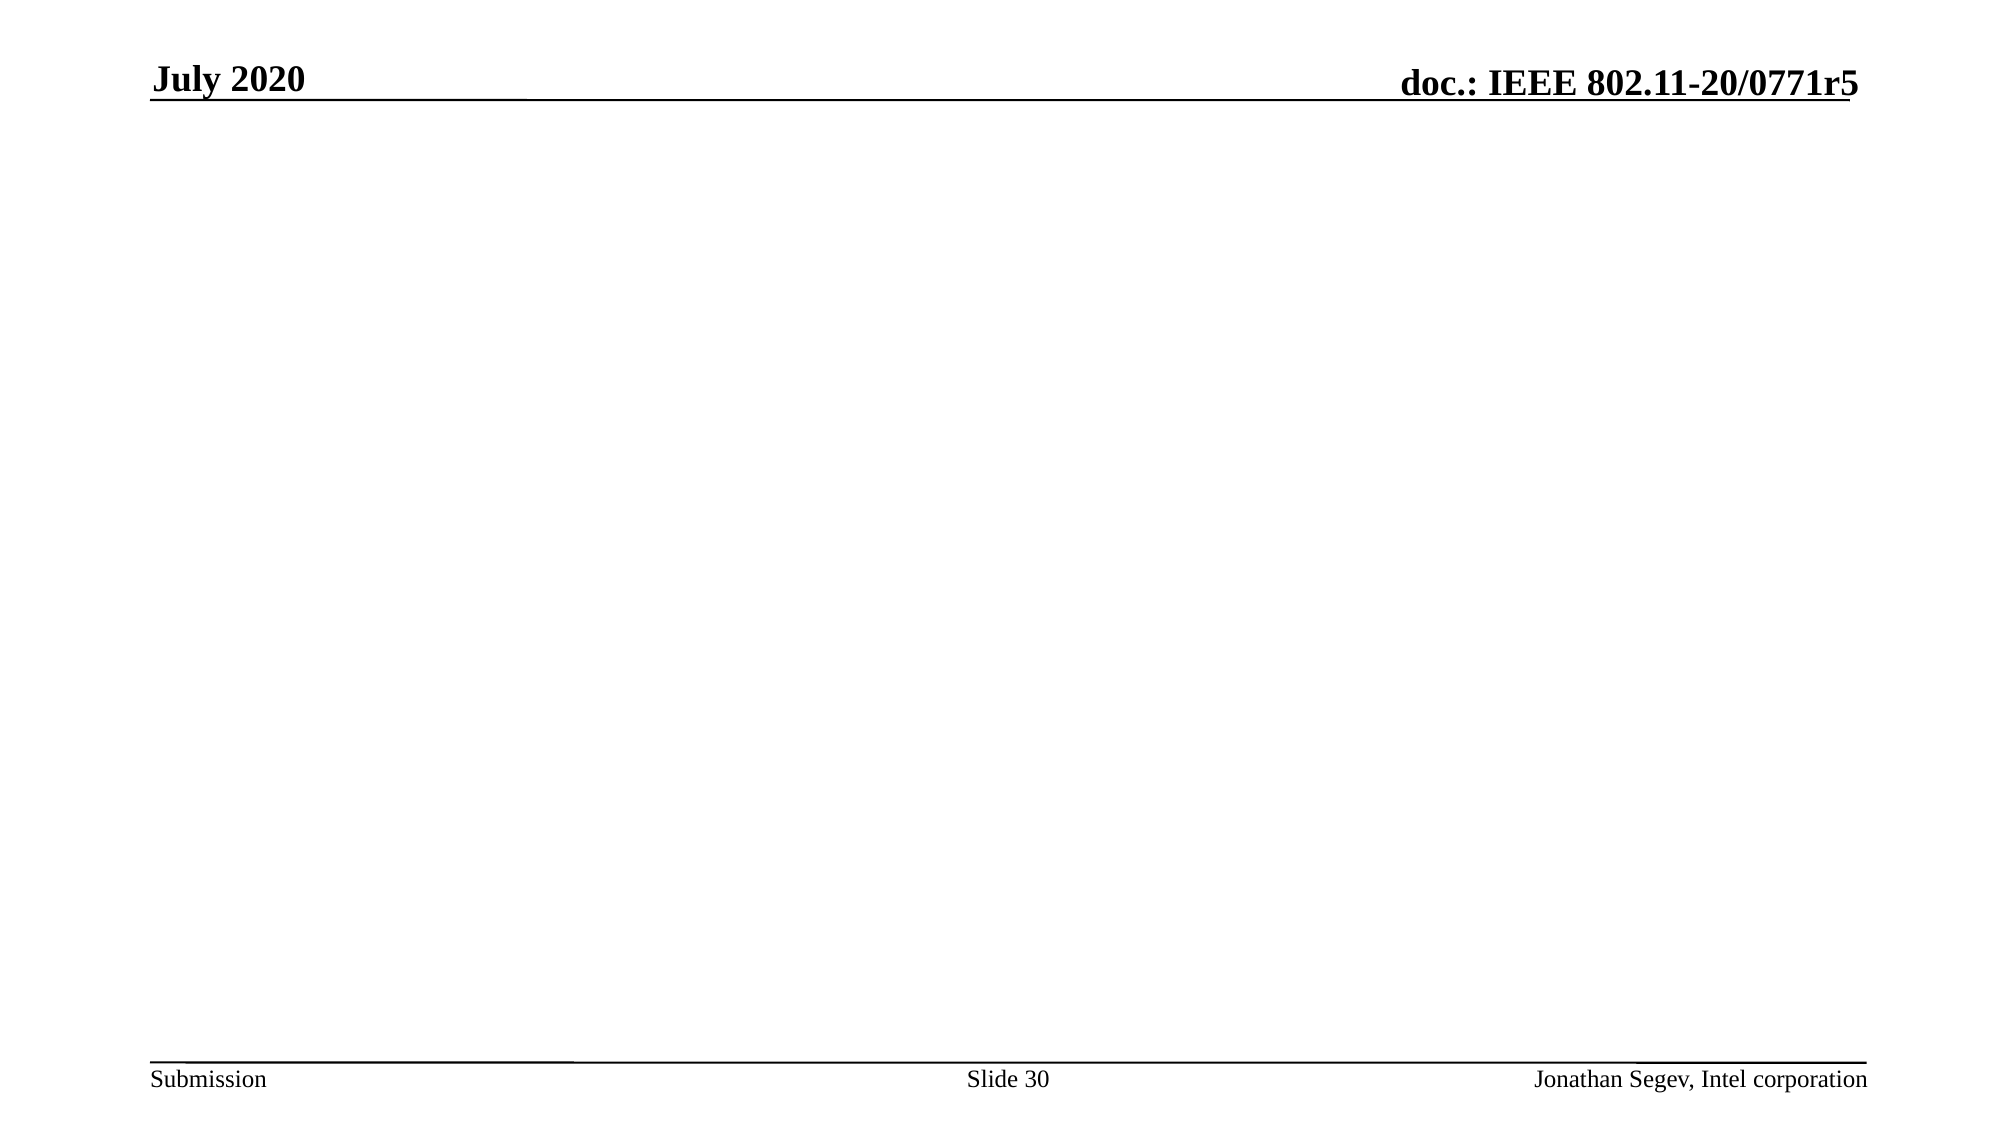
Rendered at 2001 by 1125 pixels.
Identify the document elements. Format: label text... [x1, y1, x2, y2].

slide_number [152, 54, 563, 100]
slide_number Slide 30 [950, 1061, 1067, 1123]
footer Jonathan Segev, Intel corporation [1171, 1061, 1869, 1093]
